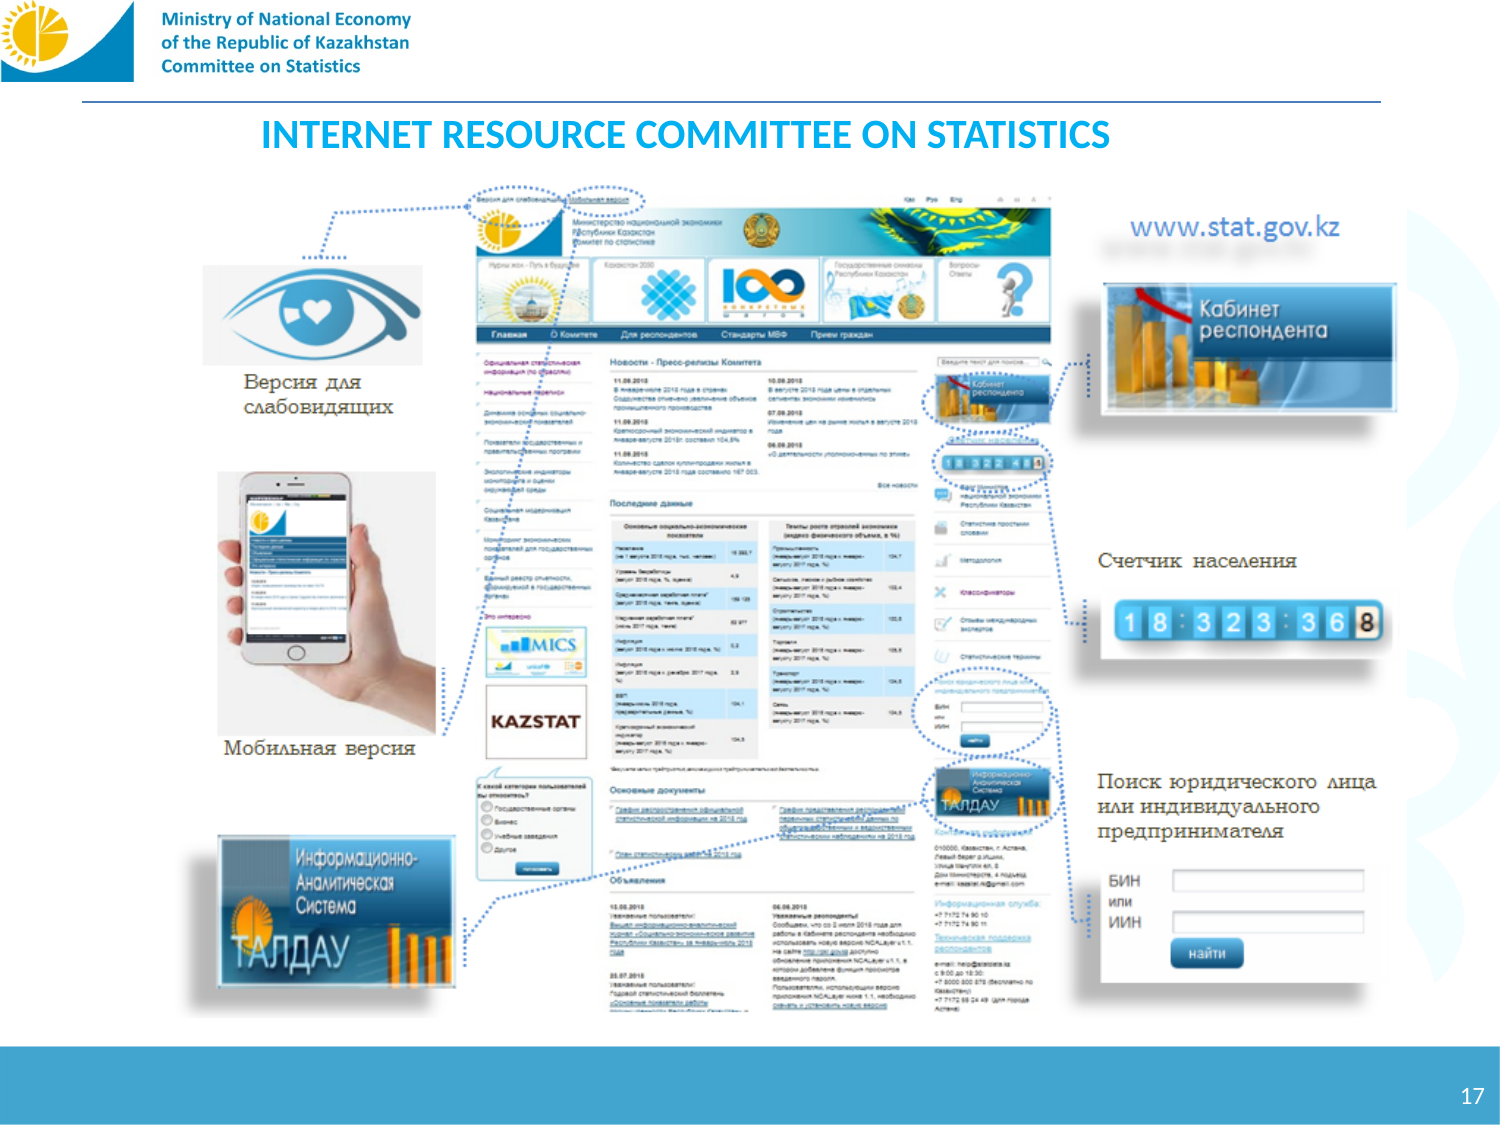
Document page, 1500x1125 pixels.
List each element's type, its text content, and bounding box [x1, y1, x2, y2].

picture [175, 171, 1500, 1019]
picture [0, 0, 411, 83]
picture [0, 1046, 1500, 1125]
text_box INTERNET RESOURCE COMMITTEE ON STATISTICS [246, 105, 1500, 164]
